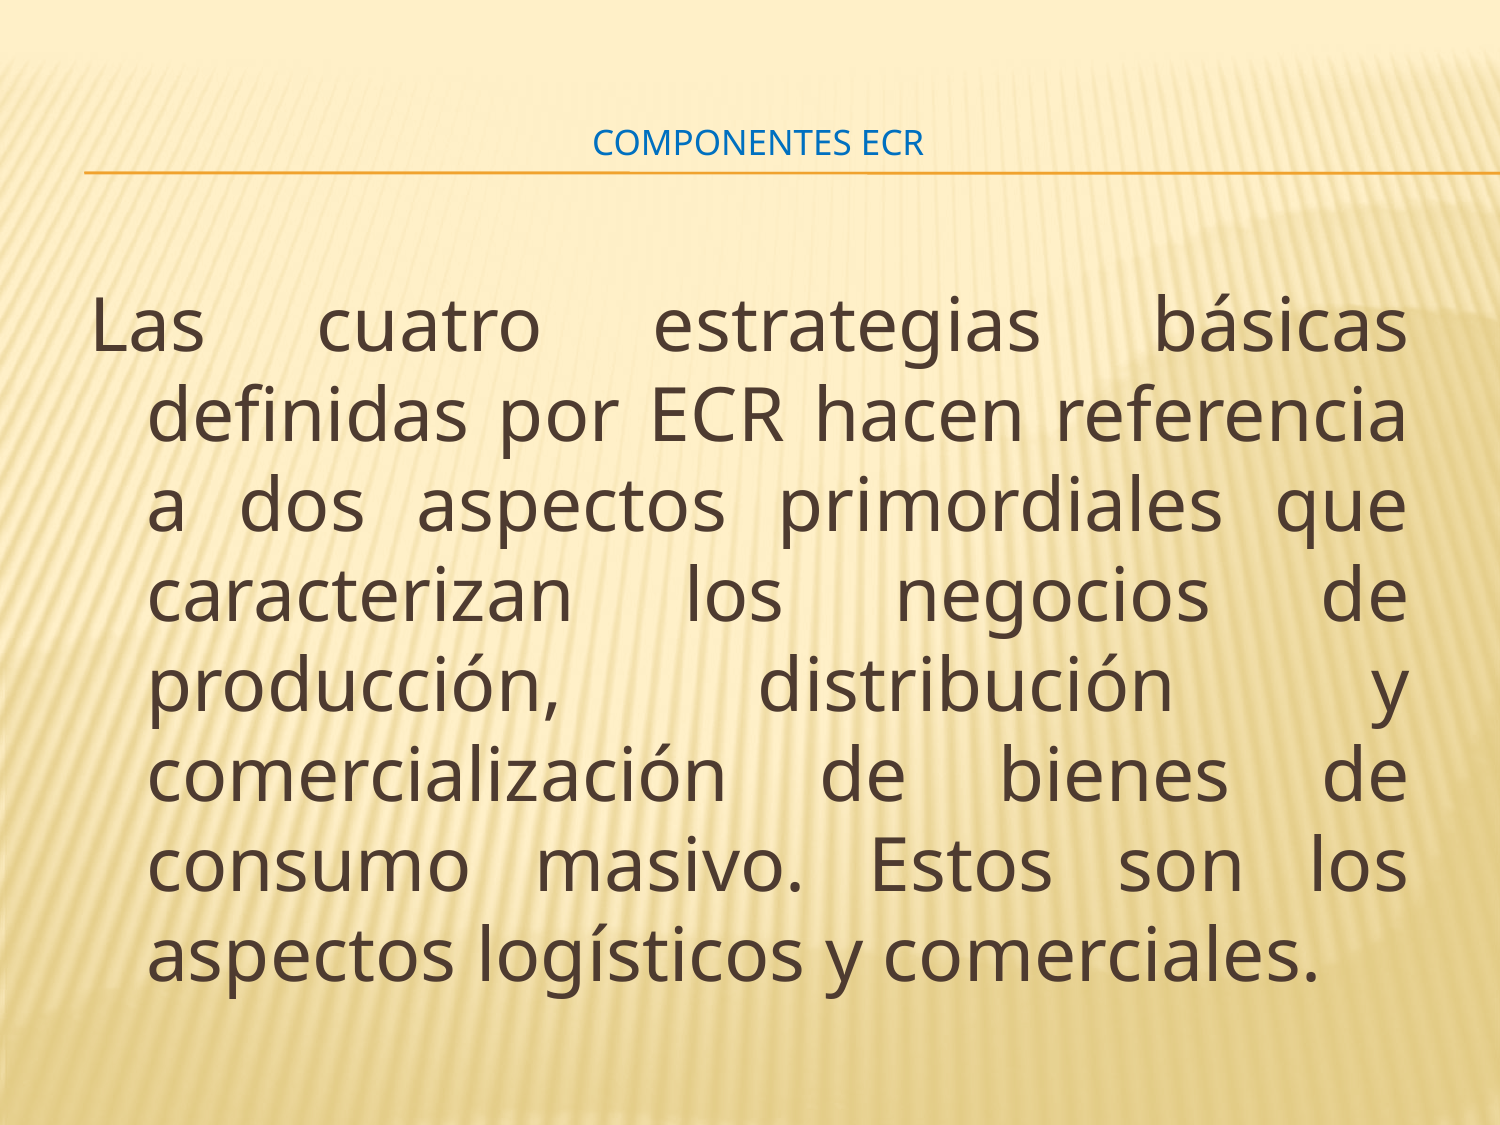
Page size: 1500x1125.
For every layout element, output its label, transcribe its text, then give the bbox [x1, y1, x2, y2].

title Componentes ECR [50, 75, 1475, 213]
list Las cuatro estrategias básicas definidas por ECR hacen referencia a dos aspectos primordiales que caracterizan los negocios de producción, distribución y comercialización de bienes de consumo masivo. Estos son los aspectos logísticos y comerciales. [75, 269, 1425, 1005]
